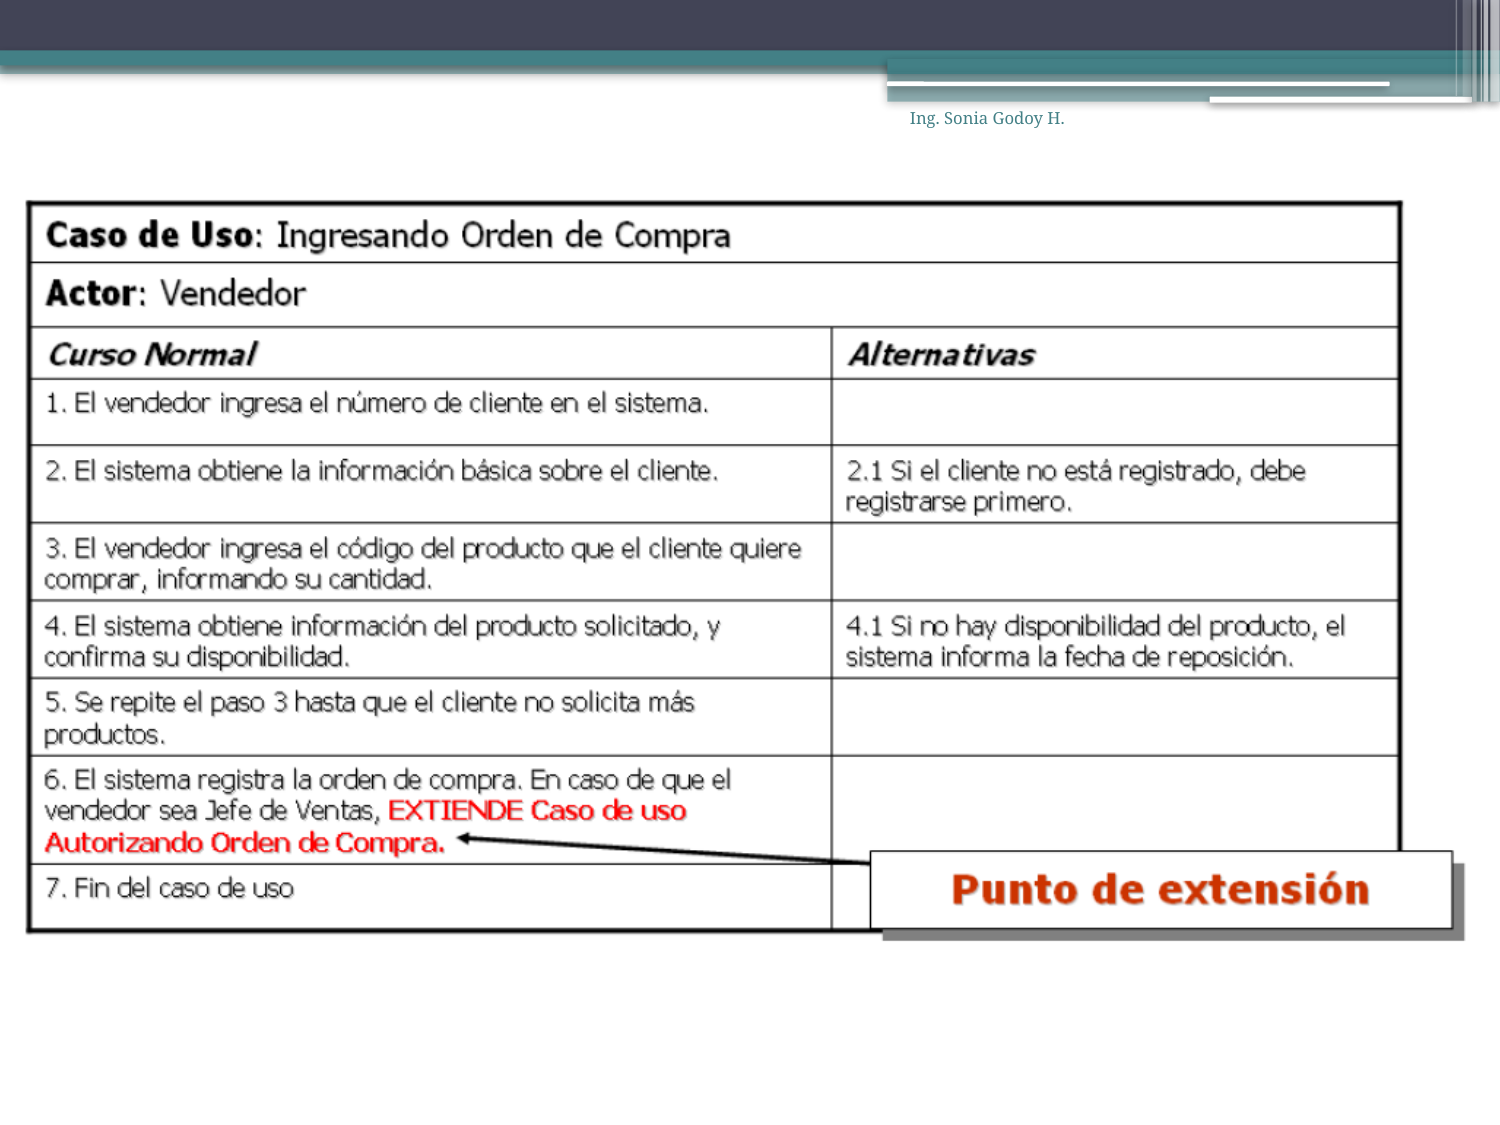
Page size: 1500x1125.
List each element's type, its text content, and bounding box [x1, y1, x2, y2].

picture [23, 198, 1495, 982]
footer Ing. Sonia Godoy H. [862, 100, 1080, 176]
